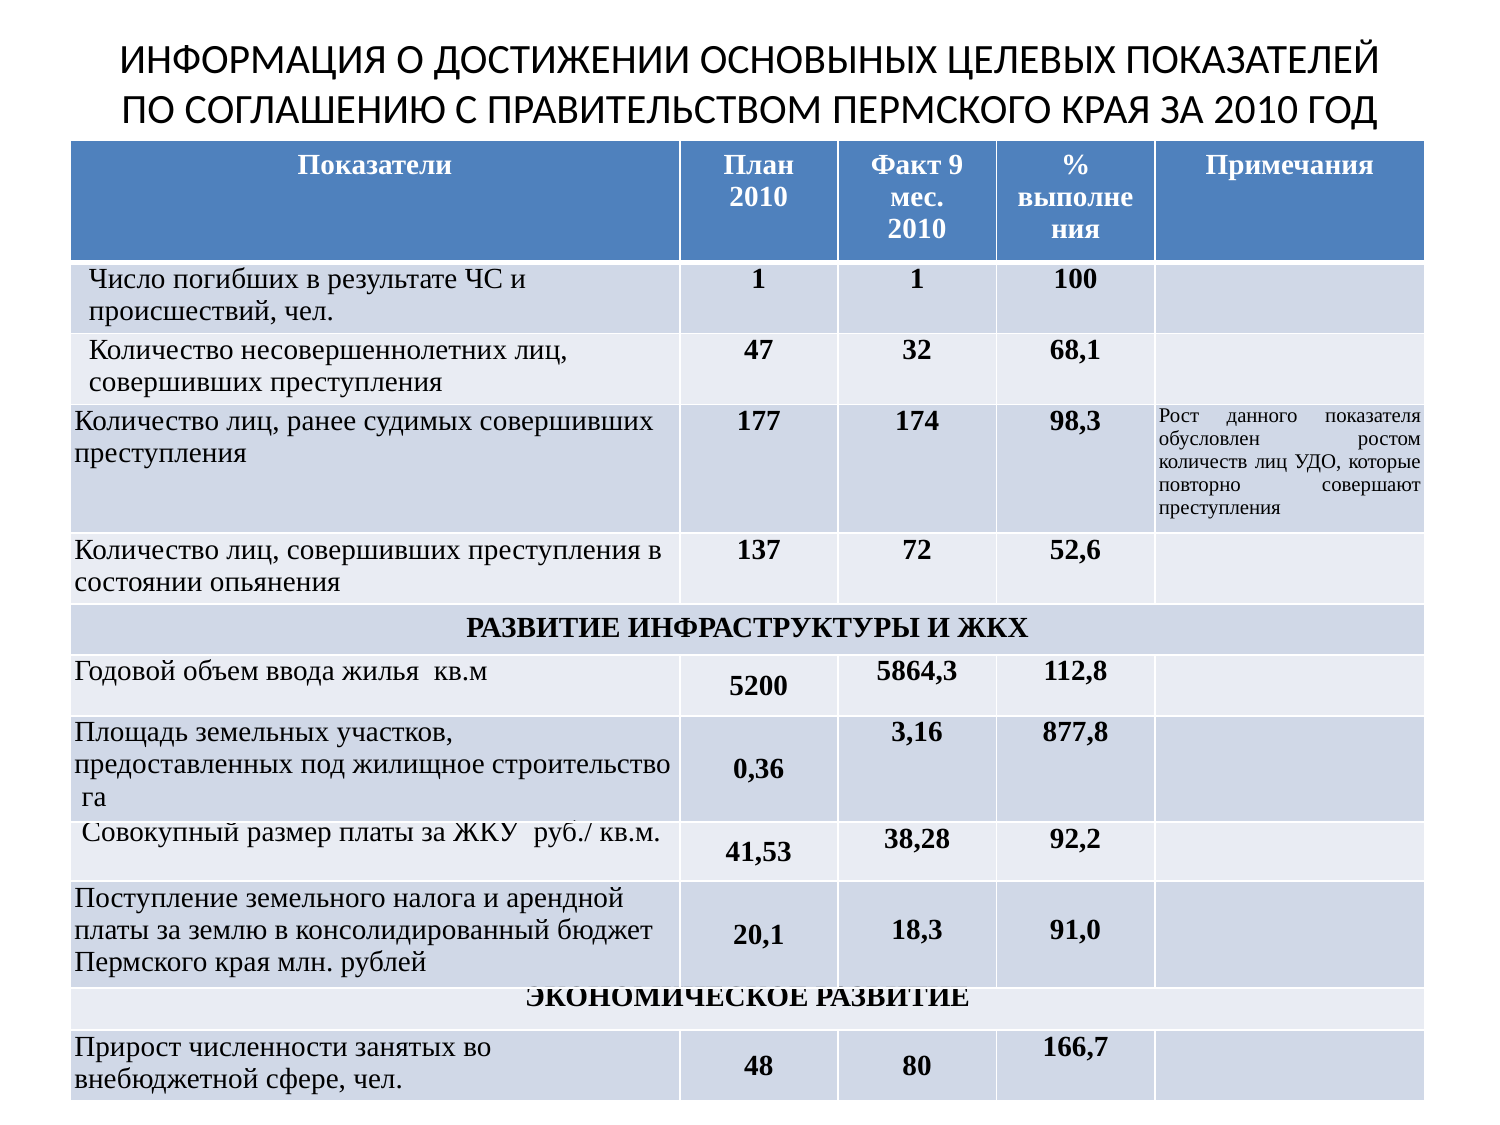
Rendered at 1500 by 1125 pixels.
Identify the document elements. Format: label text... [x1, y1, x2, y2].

table_cell 18,3 [839, 882, 996, 987]
table_cell 41,53 [681, 823, 837, 880]
table_cell Количество несовершеннолетних лиц, совершивших преступления [71, 334, 679, 404]
table_cell Количество лиц, совершивших преступления в состоянии опьянения [71, 534, 679, 603]
table_cell 80 [839, 1031, 996, 1100]
table_cell 877,8 [997, 717, 1154, 821]
table_cell [1156, 265, 1424, 333]
table_cell 166,7 [997, 1031, 1154, 1100]
table_cell Поступление земельного налога и арендной платы за землю в консолидированный бюджет Пермского края млн. рублей [71, 882, 679, 987]
table_cell Площадь земельных участков, предоставленных под жилищное строительство га [71, 717, 679, 821]
table_cell 5200 [681, 656, 837, 715]
table_cell [1156, 534, 1424, 603]
table_cell 0,36 [681, 717, 837, 821]
table_cell 52,6 [997, 534, 1154, 603]
table_cell 38,28 [839, 823, 996, 880]
table_cell 1 [681, 265, 837, 333]
table_cell 92,2 [997, 823, 1154, 880]
table_cell 112,8 [997, 656, 1154, 715]
table_cell 3,16 [839, 717, 996, 821]
table_cell 174 [839, 405, 996, 532]
table_cell 137 [681, 534, 837, 603]
table_cell [1156, 656, 1424, 715]
table_header Показатели [71, 141, 679, 260]
table_cell [1156, 823, 1424, 880]
table_cell 48 [681, 1031, 837, 1100]
table_cell 177 [681, 405, 837, 532]
table_header Факт 9 мес. 2010 [839, 141, 996, 260]
table_cell Рост данного показателя обусловлен ростом количеств лиц УДО, которые повторно совершают преступления [1156, 405, 1424, 532]
table_cell РАЗВИТИЕ ИНФРАСТРУКТУРЫ И ЖКХ [71, 605, 1424, 654]
table_header План 2010 [681, 141, 837, 260]
table_cell 68,1 [997, 334, 1154, 404]
table_cell 1 [839, 265, 996, 333]
table_header % выполнения [997, 141, 1154, 260]
table_cell 91,0 [997, 882, 1154, 987]
table_cell Количество лиц, ранее судимых совершивших преступления [71, 405, 679, 532]
table_cell Число погибших в результате ЧС и происшествий, чел. [71, 265, 679, 333]
table_cell Годовой объем ввода жилья кв.м [71, 656, 679, 715]
table_cell 100 [997, 265, 1154, 333]
title ИНФОРМАЦИЯ О ДОСТИЖЕНИИ ОСНОВЫНЫХ ЦЕЛЕВЫХ ПОКАЗАТЕЛЕЙ ПО СОГЛАШЕНИЮ С ПРАВИТЕЛЬСТВОМ ПЕРМСКОГО КРАЯ ЗА 2010 ГОД [75, 23, 1425, 140]
table_cell [1156, 1031, 1424, 1100]
table_cell 72 [839, 534, 996, 603]
table_cell [1156, 882, 1424, 987]
table_cell Совокупный размер платы за ЖКУ руб./ кв.м. [71, 823, 679, 880]
table_cell Прирост численности занятых во внебюджетной сфере, чел. [71, 1031, 679, 1100]
table_cell 20,1 [681, 882, 837, 987]
table_cell [1156, 717, 1424, 821]
table_cell [1156, 334, 1424, 404]
table_cell 98,3 [997, 405, 1154, 532]
table_cell ЭКОНОМИЧЕСКОЕ РАЗВИТИЕ [71, 989, 1424, 1029]
table_cell 5864,3 [839, 656, 996, 715]
table_cell 47 [681, 334, 837, 404]
table_cell 32 [839, 334, 996, 404]
table_header Примечания [1156, 141, 1424, 260]
